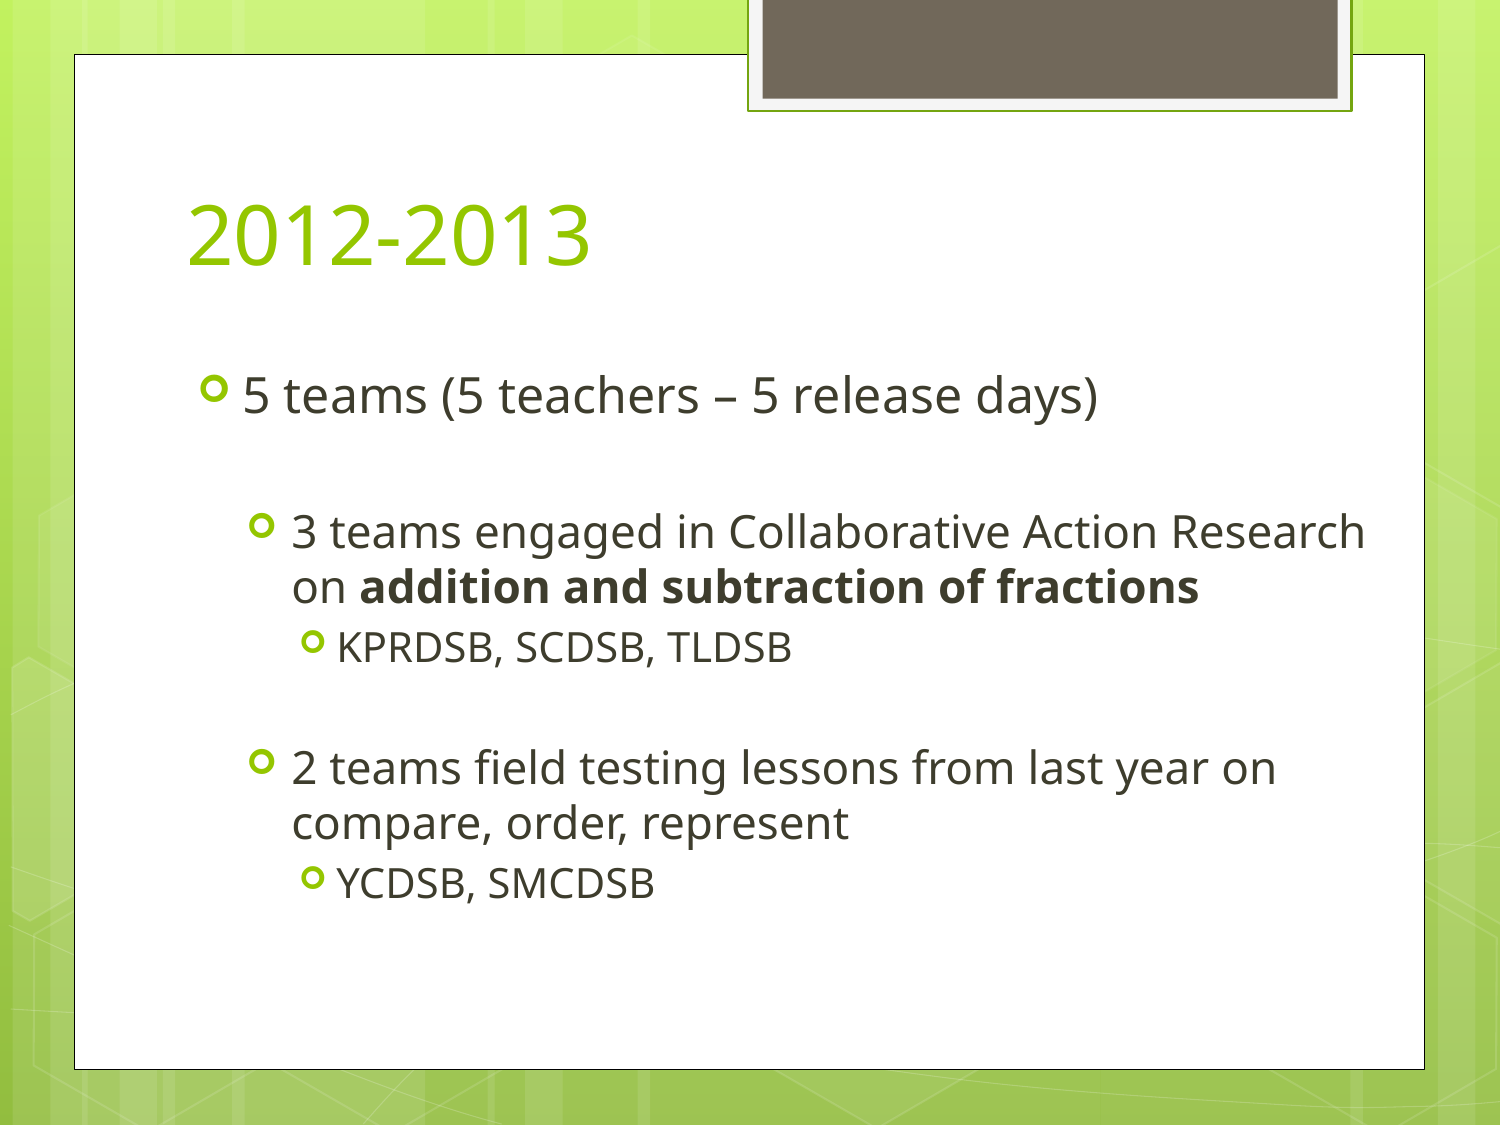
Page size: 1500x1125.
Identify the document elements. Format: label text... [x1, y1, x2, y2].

list 5 teams (5 teachers – 5 release days) 3 teams engaged in Collaborative Action Research on addition and subtraction of fractions KPRDSB, SCDSB, TLDSB 2 teams field testing lessons from last year on compare, order, represent YCDSB, SMCDSB [171, 356, 1395, 995]
title 2012-2013 [171, 101, 1324, 290]
